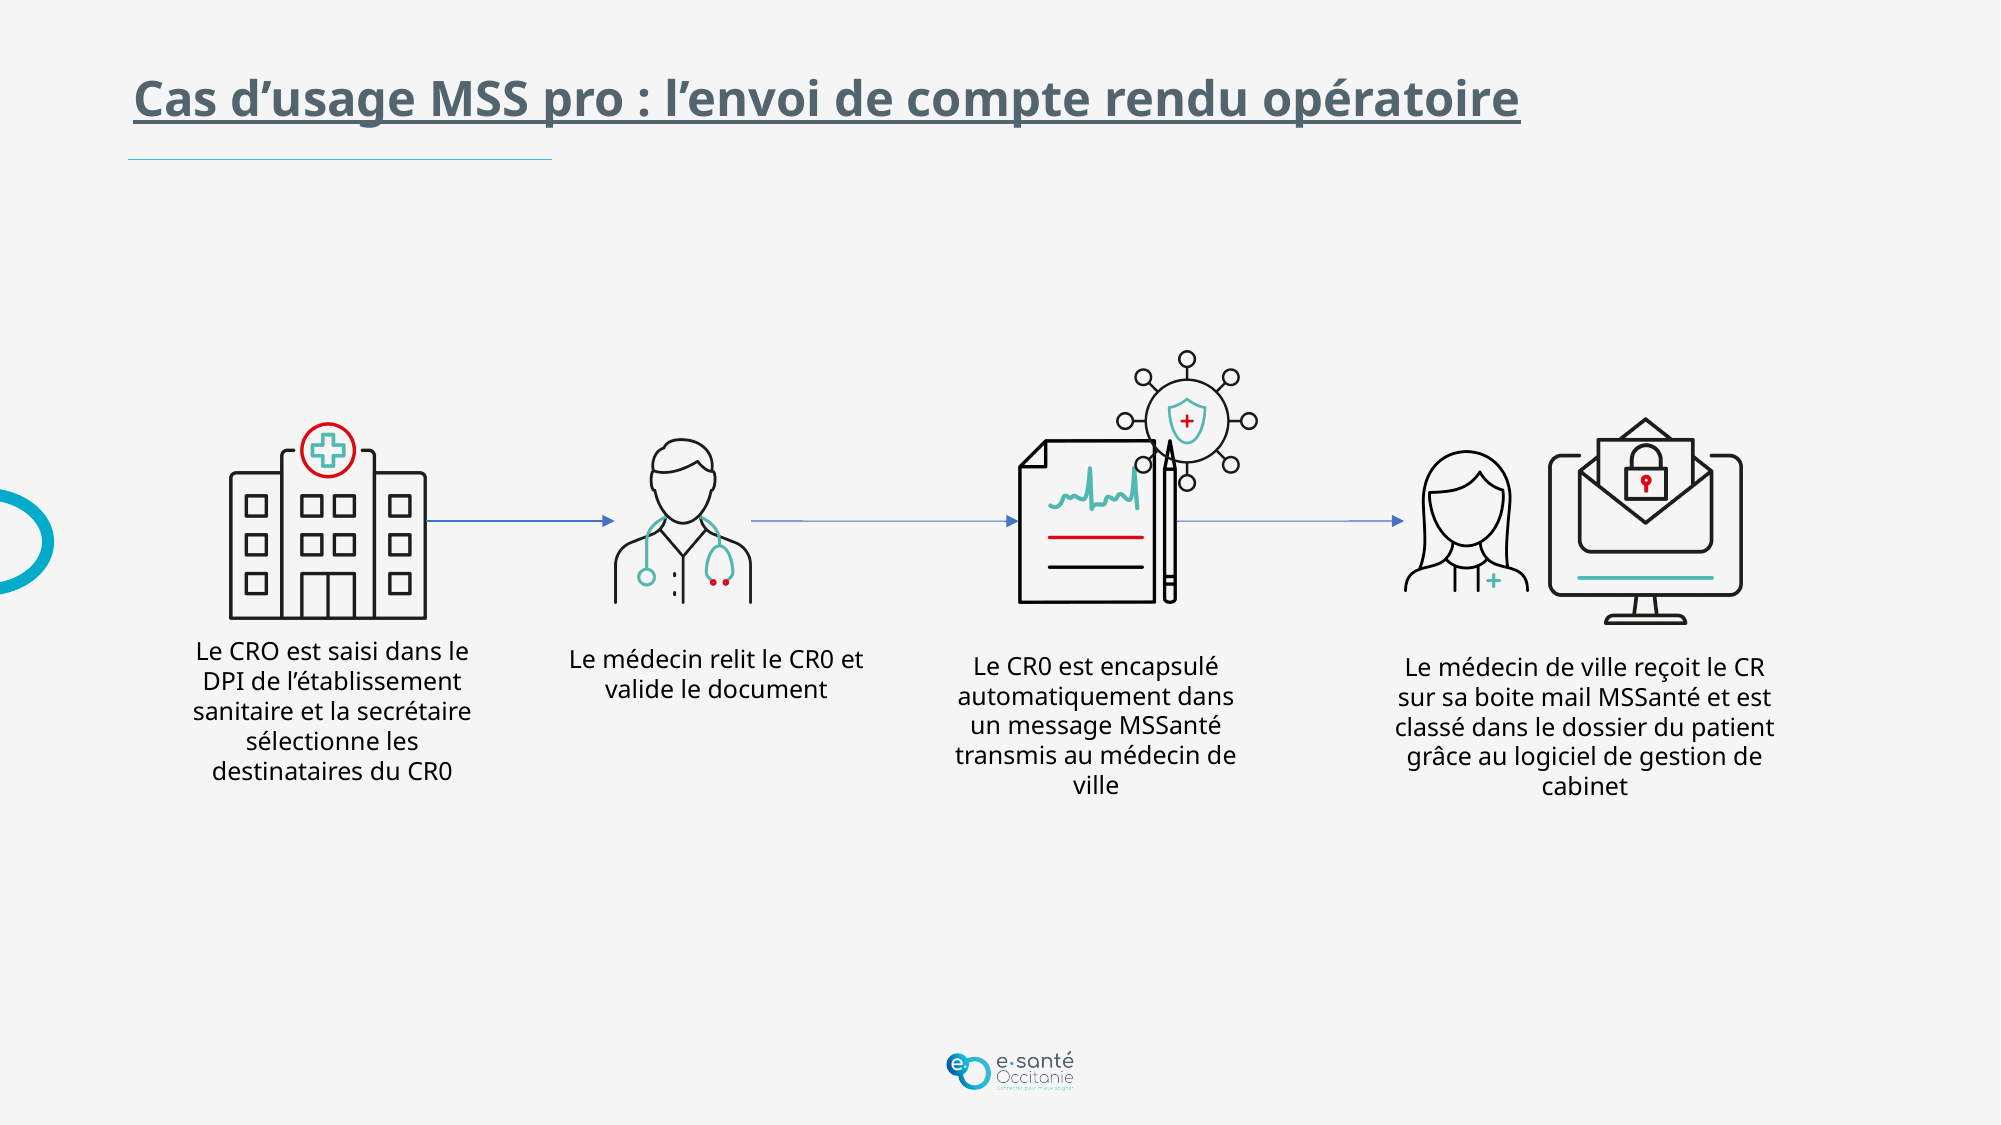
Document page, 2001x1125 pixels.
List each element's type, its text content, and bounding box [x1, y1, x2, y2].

picture [614, 438, 752, 604]
text_box Le médecin de ville reçoit le CR sur sa boite mail MSSanté et est classé dans le dossier du patient grâce au logiciel de gestion de cabinet [1368, 643, 1802, 809]
picture [1548, 417, 1743, 625]
text_box Le médecin relit le CR0 et valide le document [548, 636, 885, 711]
title Cas d’usage MSS pro : l’envoi de compte rendu opératoire [118, 59, 1554, 142]
picture [229, 422, 427, 620]
picture [1018, 350, 1258, 604]
picture [910, 1021, 1118, 1125]
text_box Le CRO est saisi dans le DPI de l’établissement sanitaire et la secrétaire sélectionne les destinataires du CR0 [164, 627, 501, 793]
text_box Le CR0 est encapsulé automatiquement dans un message MSSanté transmis au médecin de ville [927, 642, 1265, 808]
picture [1404, 450, 1529, 592]
